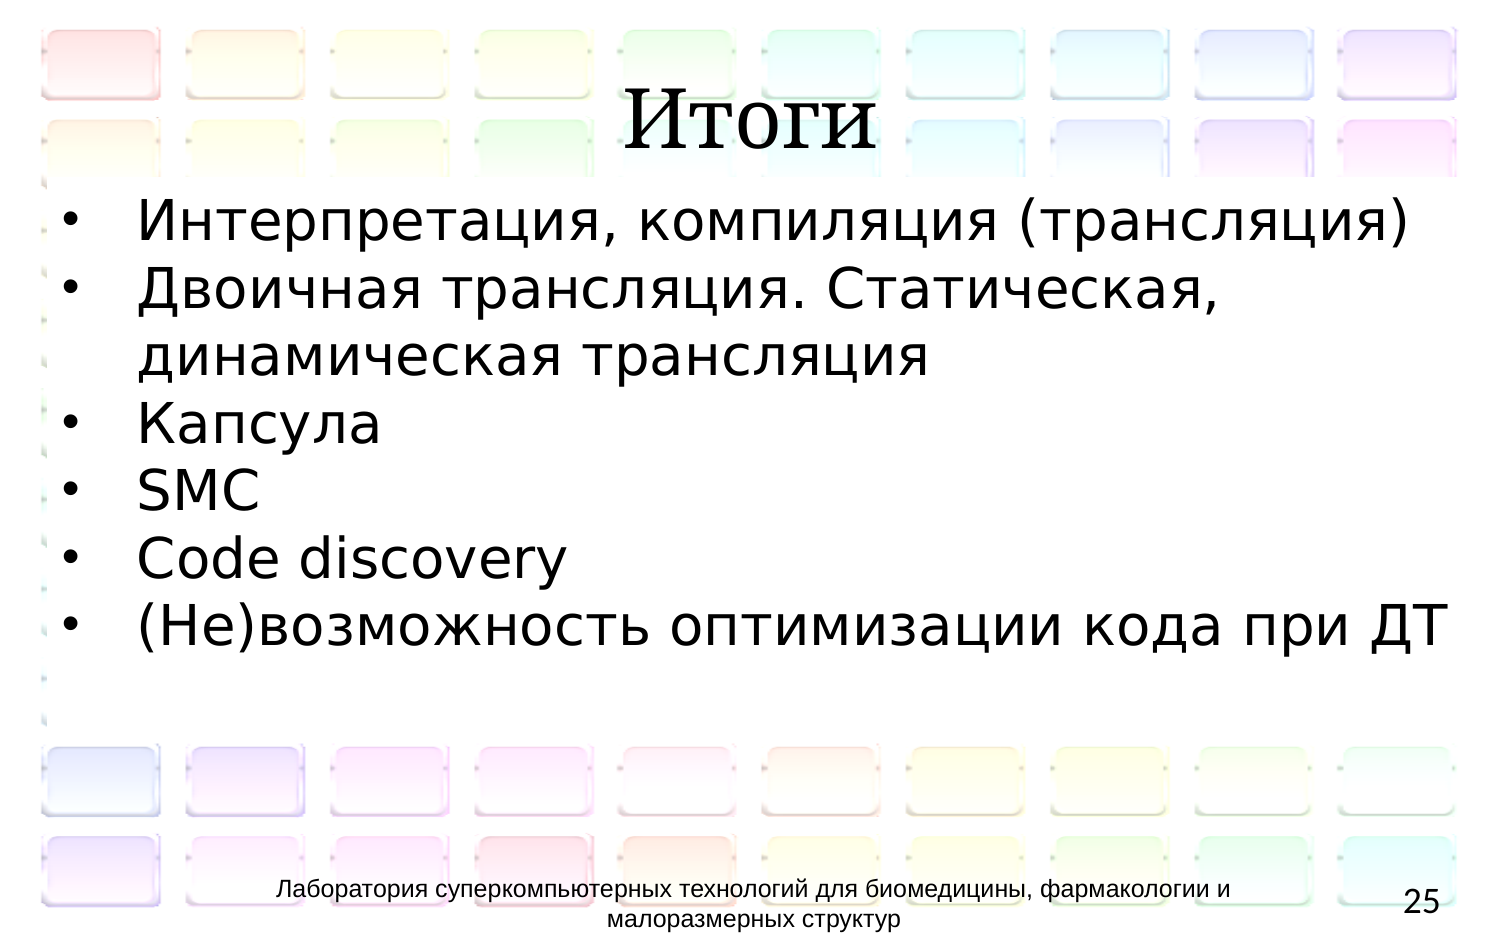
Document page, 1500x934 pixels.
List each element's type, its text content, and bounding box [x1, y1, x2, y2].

text_box Интерпретация, компиляция (трансляция) Двоичная трансляция. Статическая, динамическая трансляция Капсула SMC Code discovery (Не)возможность оптимизации кода при ДТ [47, 177, 1473, 732]
title Итоги [75, 37, 1425, 177]
picture [0, 0, 1500, 934]
text_box Лаборатория суперкомпьютерных технологий для биомедицины, фармакологии и малоразмерных структур [171, 864, 1338, 915]
text_box 25 [1387, 868, 1473, 918]
